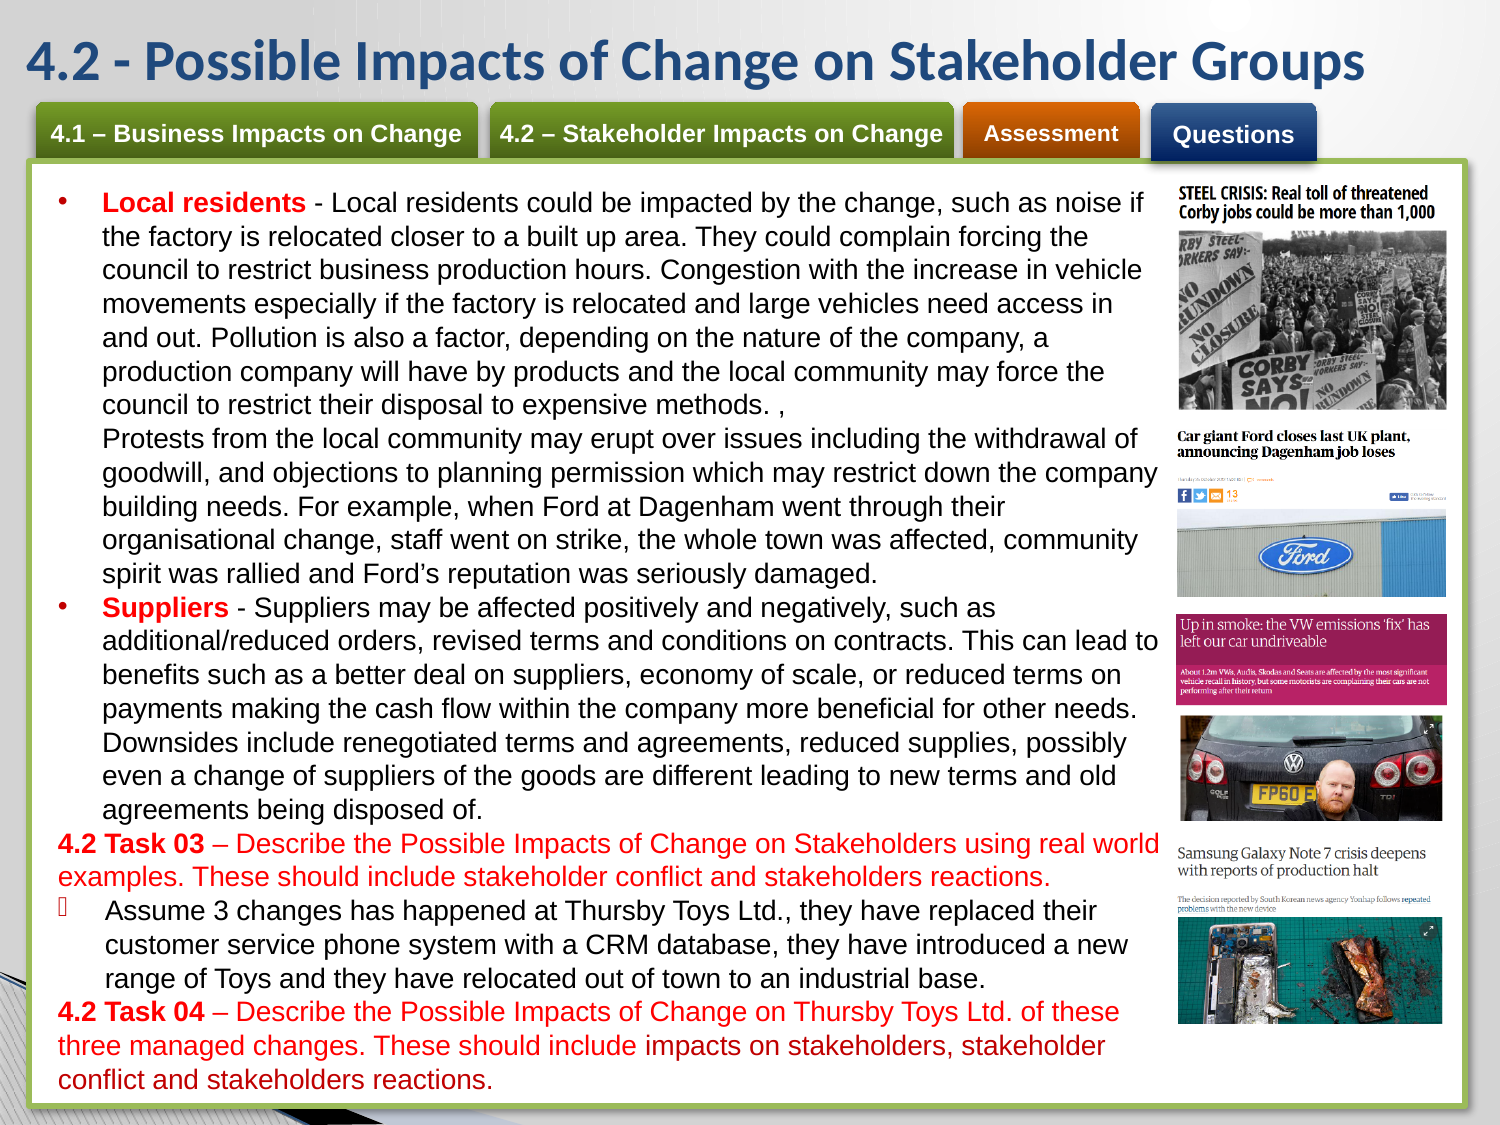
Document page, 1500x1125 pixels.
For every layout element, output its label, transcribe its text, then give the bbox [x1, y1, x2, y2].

picture [1176, 613, 1448, 822]
title 4.2 - Possible Impacts of Change on Stakeholder Groups [11, 11, 1465, 102]
picture [1176, 845, 1448, 1024]
text_box Local residents - Local residents could be impacted by the change, such as noise if the factory is relocated closer to a built up area. They could complain forcing the council to restrict business production hours. Congestion with the increase in vehicle movements especially if the factory is relocated and large vehicles need access in and out. Pollution is also a factor, depending on the nature of the company, a production company will have by products and the local community may force the council to restrict their disposal to expensive methods. , Protests from the local community may erupt over issues including the withdrawal of goodwill, and objections to planning permission which may restrict down the company building needs. For example, when Ford at Dagenham went through their organisational change, staff went on strike, the whole town was affected, community spirit was rallied and Ford’s reputation was seriously damaged. Suppliers - Suppliers may be affected positively and negatively, such as additional/reduced orders, revised terms and conditions on contracts. This can lead to benefits such as a better deal on suppliers, economy of scale, or reduced terms on payments making the cash flow within the company more beneficial for other needs. Downsides include renegotiated terms and agreements, reduced supplies, possibly even a change of suppliers of the goods are different leading to new terms and old agreements being disposed of. 4.2 Task 03 – Describe the Possible Impacts of Change on Stakeholders using real world examples. These should include stakeholder conflict and stakeholders reactions. Assume 3 changes has happened at Thursby Toys Ltd., they have replaced their customer service phone system with a CRM database, they have introduced a new range of Toys and they have relocated out of town to an industrial base. 4.2 Task 04 – Describe the Possible Impacts of Change on Thursby Toys Ltd. of these three managed changes. These should include impacts on stakeholders, stakeholder conflict and stakeholders reactions. [43, 177, 1177, 1103]
picture [1176, 184, 1448, 412]
picture [1176, 429, 1448, 597]
picture [281, 1114, 303, 1125]
